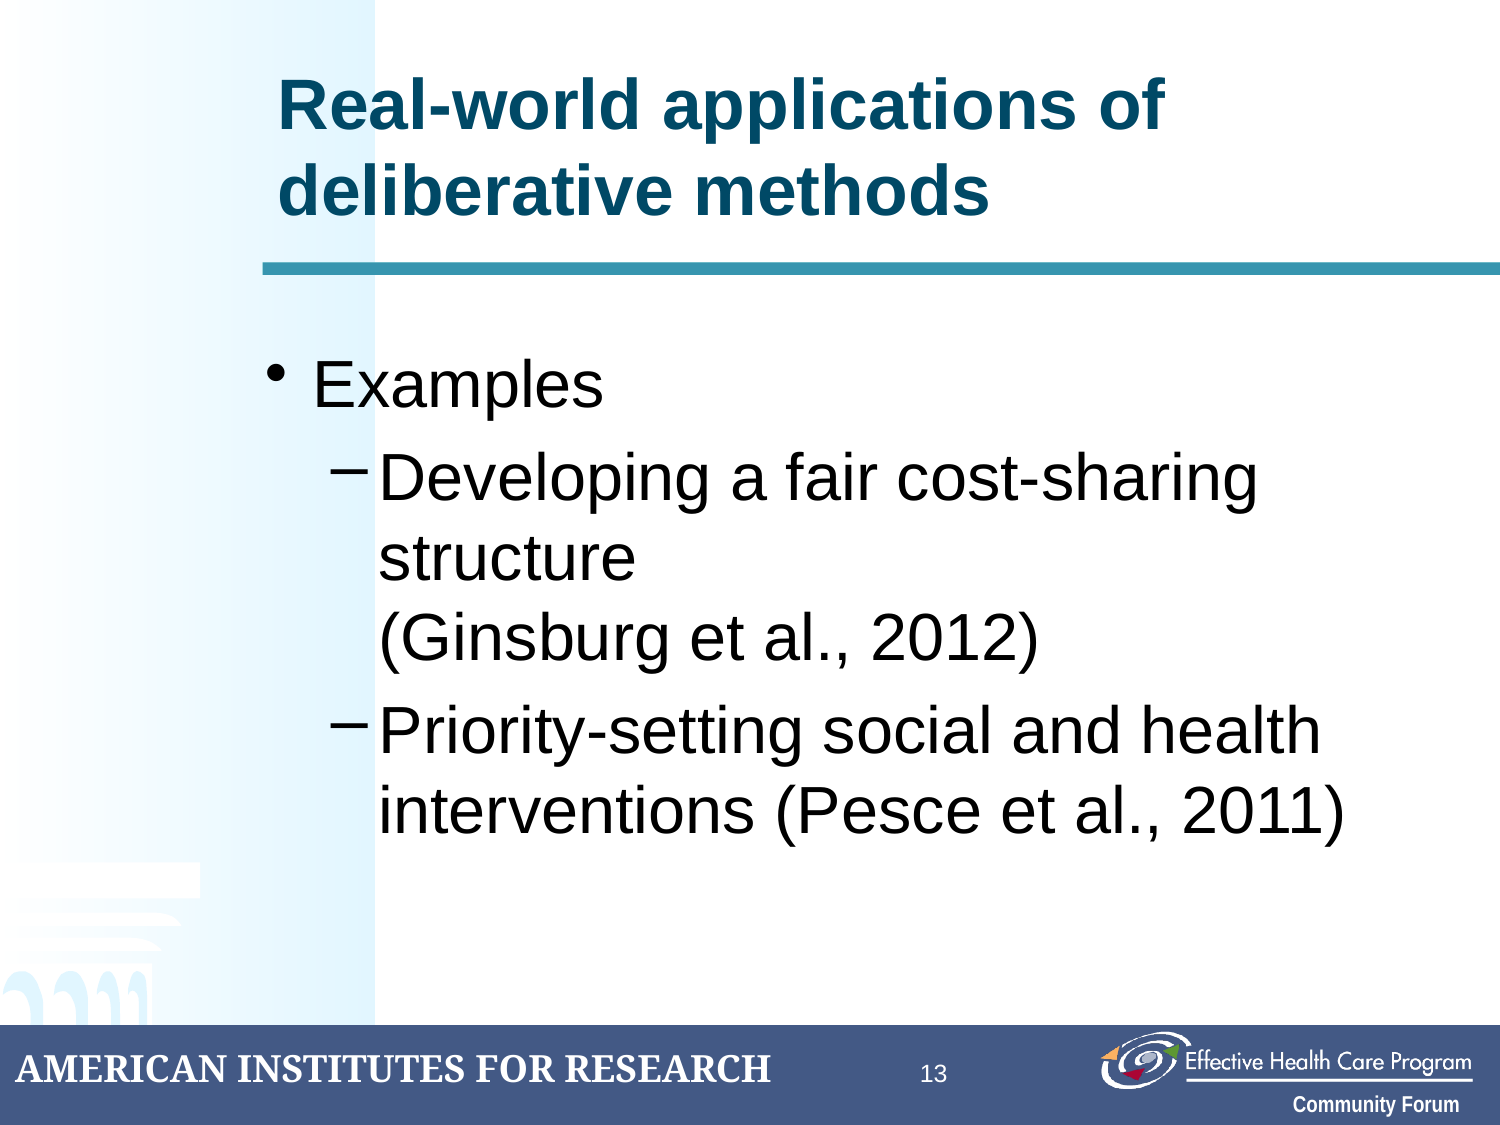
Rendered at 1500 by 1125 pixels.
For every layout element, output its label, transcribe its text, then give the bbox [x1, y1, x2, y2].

picture [1100, 1031, 1473, 1089]
title Real-world applications of deliberative methods [262, 49, 1475, 238]
list Examples Developing a fair cost-sharing structure (Ginsburg et al., 2012) Priority-setting social and health interventions (Pesce et al., 2011) [249, 332, 1376, 1026]
